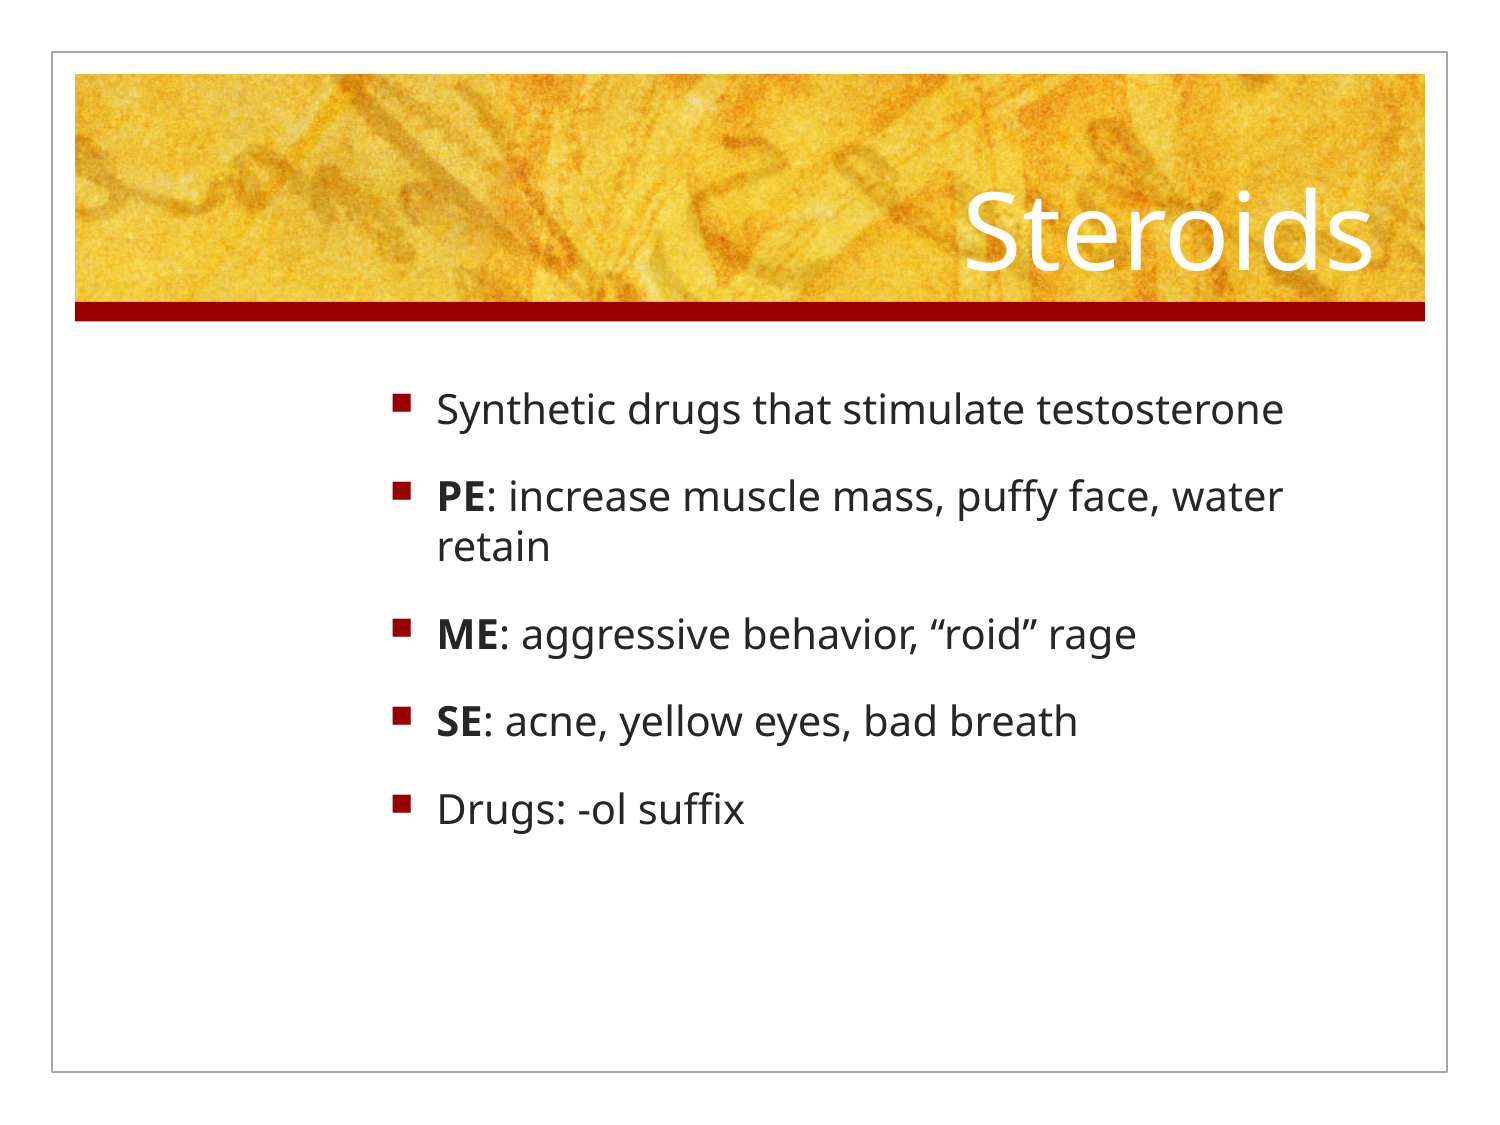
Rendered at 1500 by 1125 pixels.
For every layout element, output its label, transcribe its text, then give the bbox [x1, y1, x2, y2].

picture [75, 74, 1425, 301]
list Synthetic drugs that stimulate testosterone PE: increase muscle mass, puffy face, water retain ME: aggressive behavior, “roid” rage SE: acne, yellow eyes, bad breath Drugs: -ol suffix [375, 375, 1392, 1005]
title Steroids [108, 74, 1392, 292]
